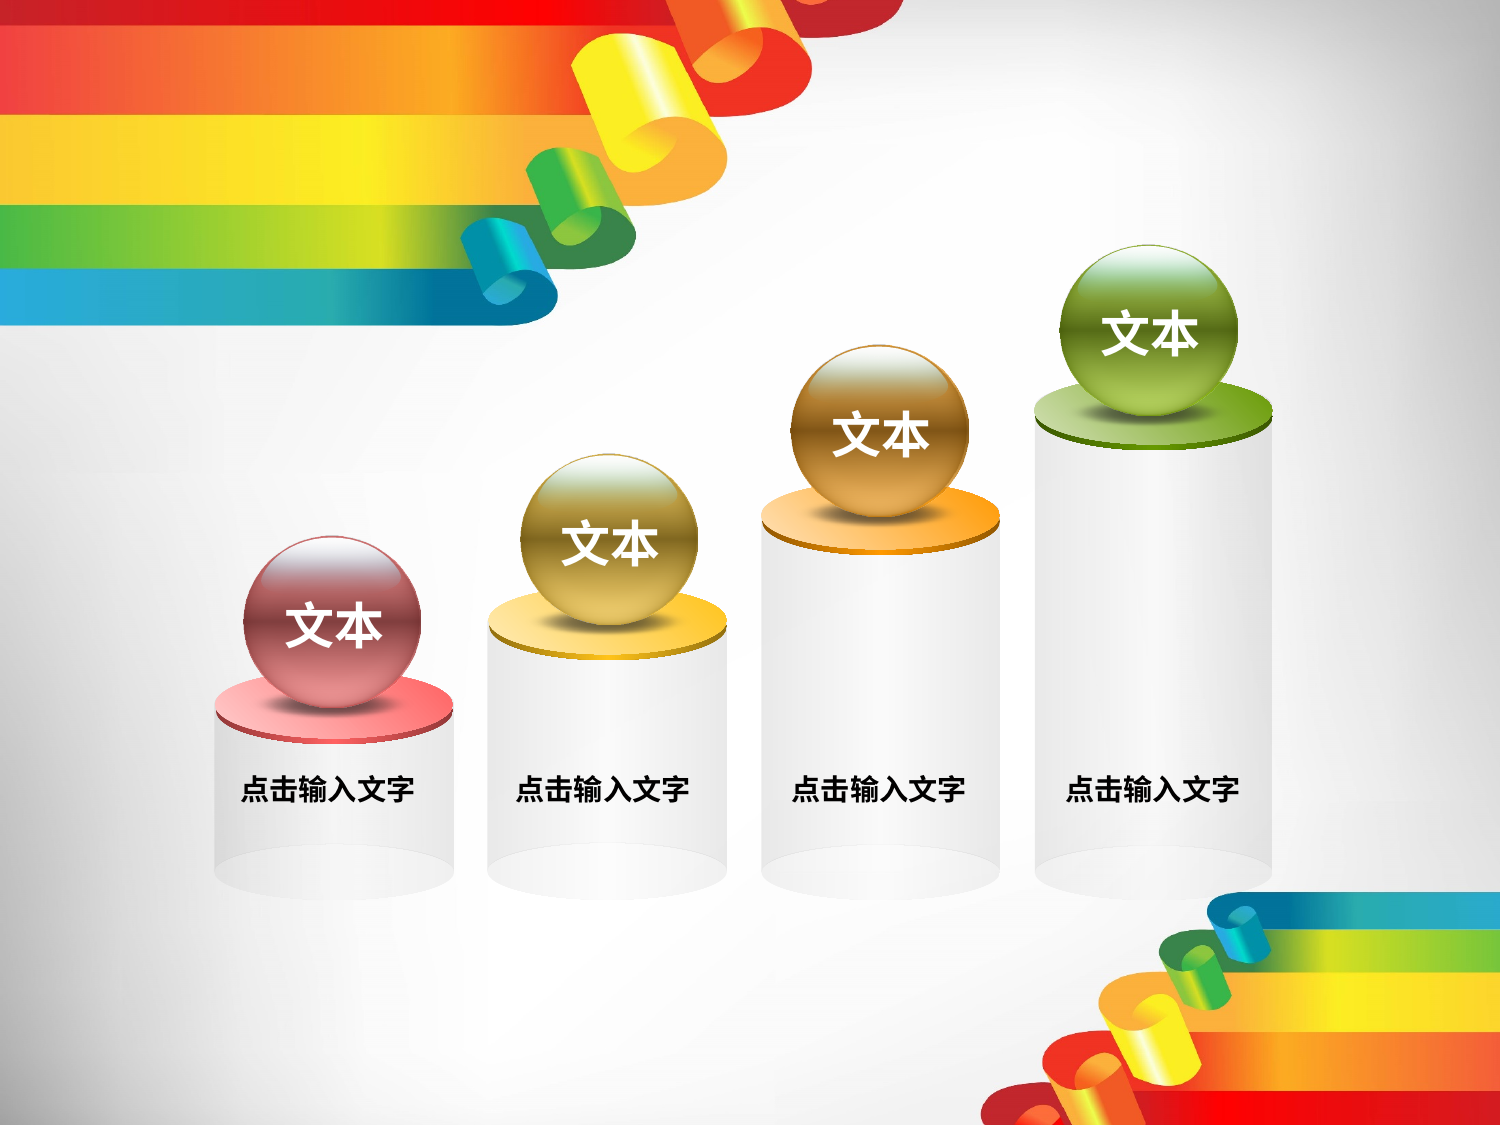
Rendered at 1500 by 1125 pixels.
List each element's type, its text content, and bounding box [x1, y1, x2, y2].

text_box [520, 453, 698, 625]
text_box [214, 699, 455, 901]
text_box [1059, 244, 1238, 416]
text_box [487, 619, 728, 900]
picture [0, 0, 1500, 1125]
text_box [214, 670, 453, 745]
text_box 点击输入文字 [764, 763, 995, 814]
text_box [488, 586, 728, 661]
text_box 点击输入文字 [212, 763, 444, 814]
text_box [761, 556, 1000, 900]
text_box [761, 481, 1000, 556]
text_box 点击输入文字 [487, 763, 719, 814]
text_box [790, 344, 968, 517]
text_box [1034, 451, 1273, 901]
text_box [243, 535, 421, 708]
text_box 点击输入文字 [1037, 763, 1269, 814]
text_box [1034, 376, 1273, 451]
